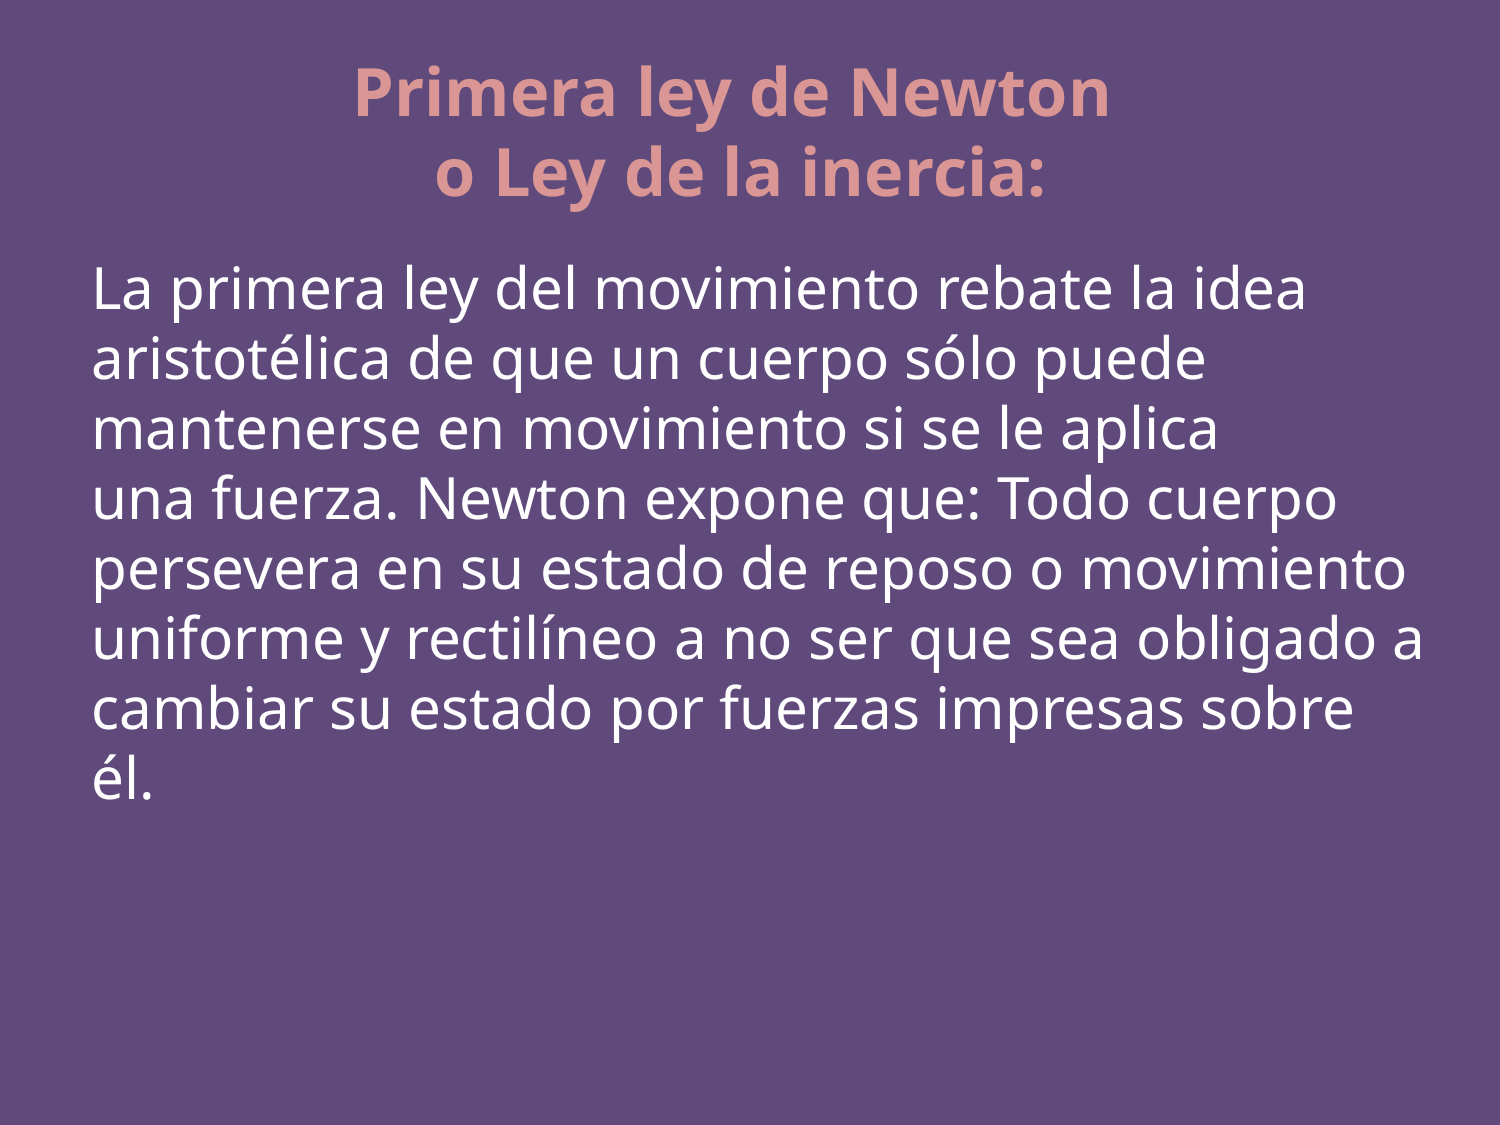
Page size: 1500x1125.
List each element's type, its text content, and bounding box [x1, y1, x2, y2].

text_box Primera ley de Newton o Ley de la inercia: [41, 42, 1441, 218]
text_box La primera ley del movimiento rebate la idea aristotélica de que un cuerpo sólo puede mantenerse en movimiento si se le aplica una fuerza. Newton expone que: Todo cuerpo persevera en su estado de reposo o movimiento uniforme y rectilíneo a no ser que sea obligado a cambiar su estado por fuerzas impresas sobre él. [76, 243, 1447, 889]
